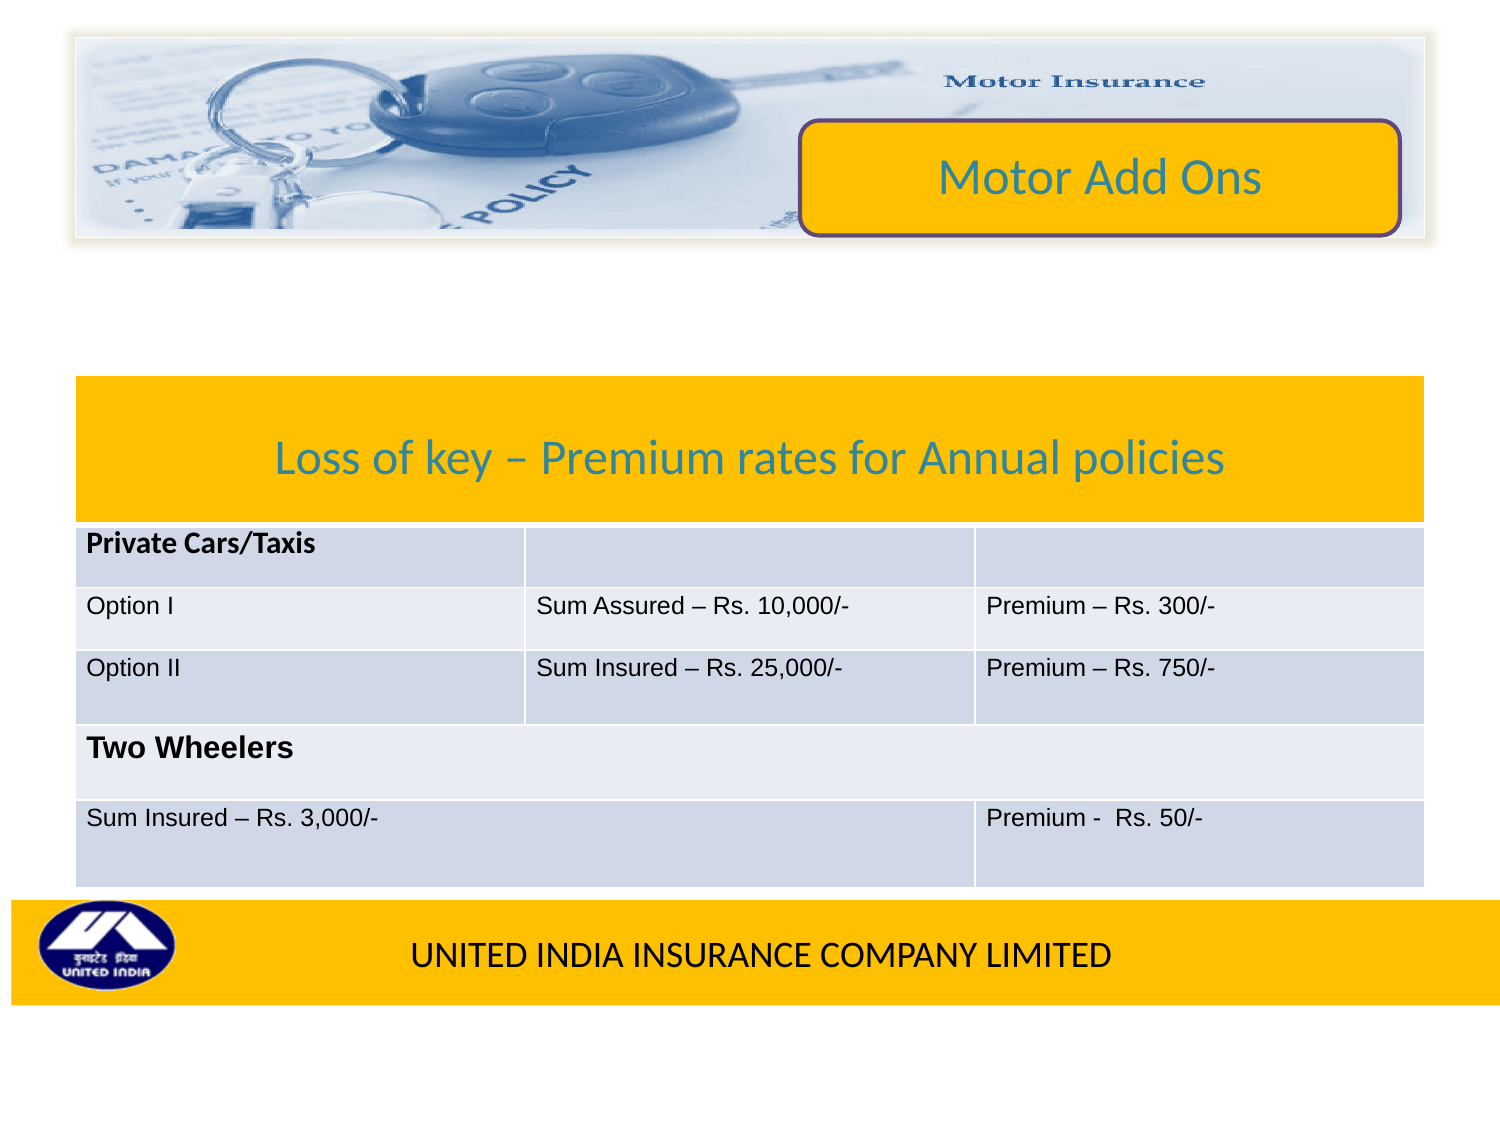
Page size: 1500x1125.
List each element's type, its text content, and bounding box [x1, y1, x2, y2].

table_cell Sum Insured – Rs. 3,000/- [76, 801, 974, 887]
picture [74, 37, 1426, 238]
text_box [799, 120, 1401, 236]
table_cell [976, 528, 1424, 587]
picture [37, 899, 179, 992]
table_cell [526, 528, 974, 587]
table_cell Premium - Rs. 50/- [976, 801, 1424, 887]
table_cell Premium – Rs. 750/- [976, 651, 1424, 724]
table_cell Private Cars/Taxis [76, 528, 524, 587]
table_cell Premium – Rs. 300/- [976, 588, 1424, 649]
table_cell Sum Insured – Rs. 25,000/- [526, 651, 974, 724]
table_header Loss of key – Premium rates for Annual policies [76, 376, 1424, 522]
table_cell Option I [76, 588, 524, 649]
text_box UNITED INDIA INSURANCE COMPANY LIMITED [11, 899, 1500, 1006]
table_cell Option II [76, 651, 524, 724]
table_cell Two Wheelers [76, 726, 1424, 799]
table_cell Sum Assured – Rs. 10,000/- [526, 588, 974, 649]
